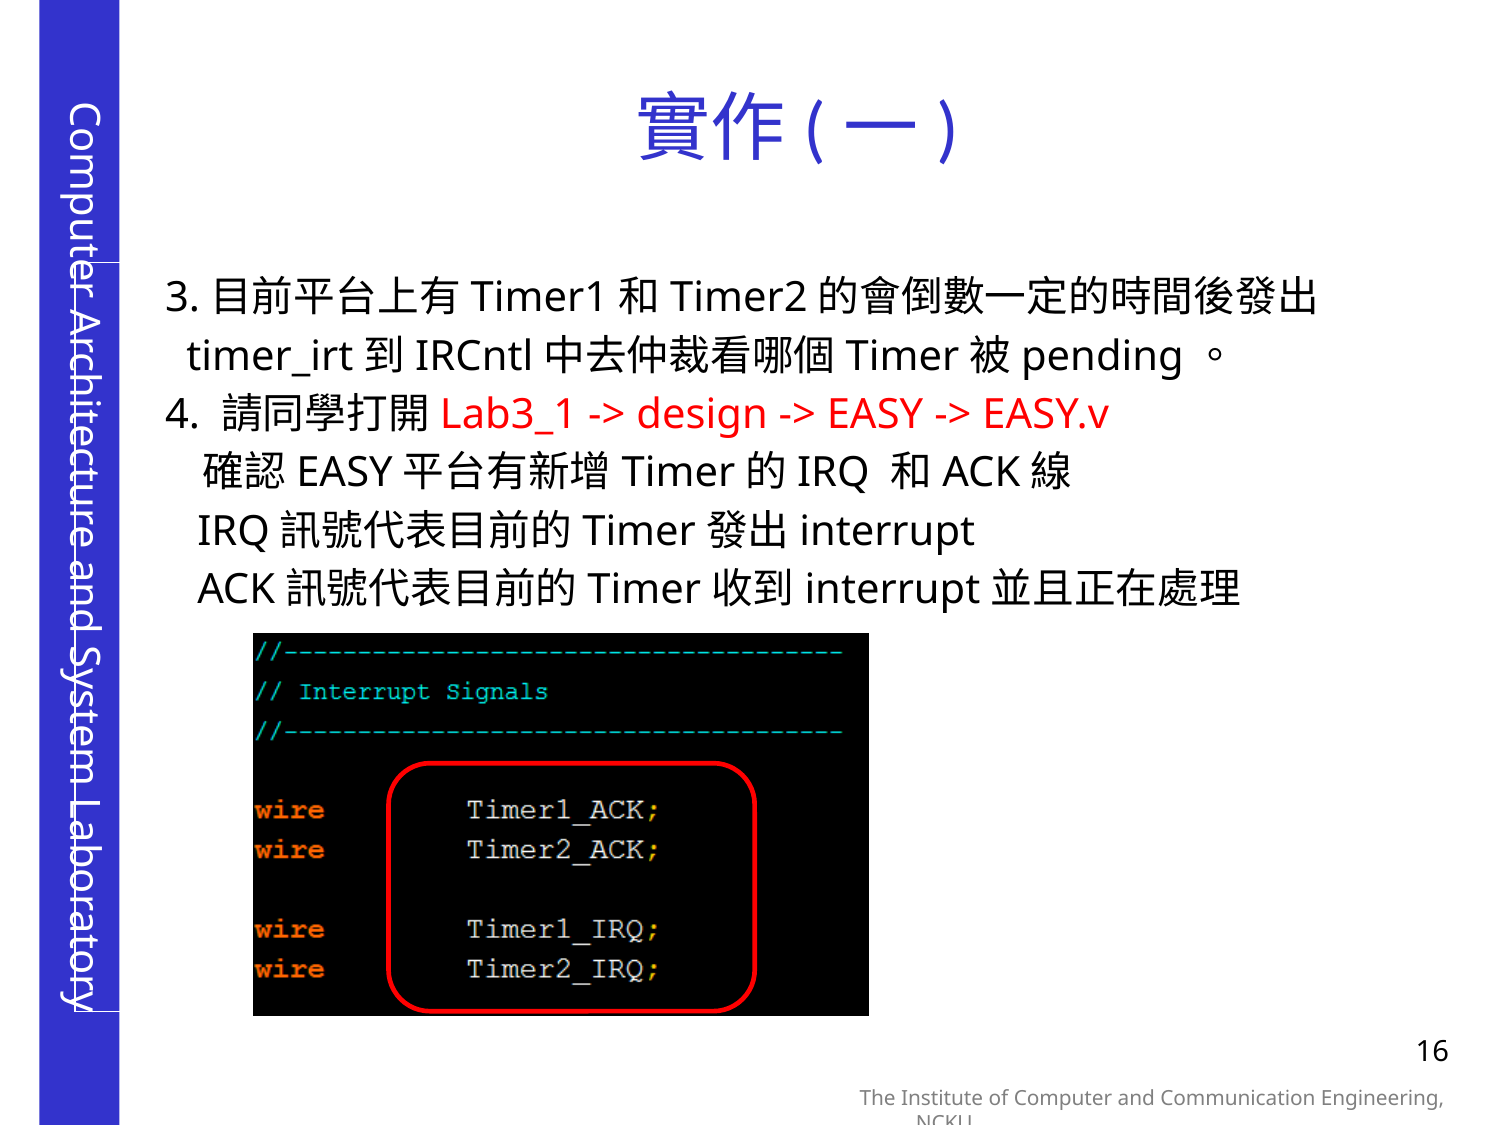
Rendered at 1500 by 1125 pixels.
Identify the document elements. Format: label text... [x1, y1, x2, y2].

slide_number 16 [1151, 1024, 1465, 1101]
picture [253, 633, 869, 1016]
title 實作(一) [135, 30, 1460, 219]
list 3.目前平台上有Timer1和Timer2的會倒數一定的時間後發出 timer_irt到IRCntl中去仲裁看哪個Timer被pending。 4. 請同學打開Lab3_1 -> design -> EASY -> EASY.v 確認EASY平台有新增Timer的IRQ 和ACK線 IRQ訊號代表目前的Timer發出interrupt ACK訊號代表目前的Timer收到interrupt並且正在處理 [74, 262, 1426, 1012]
